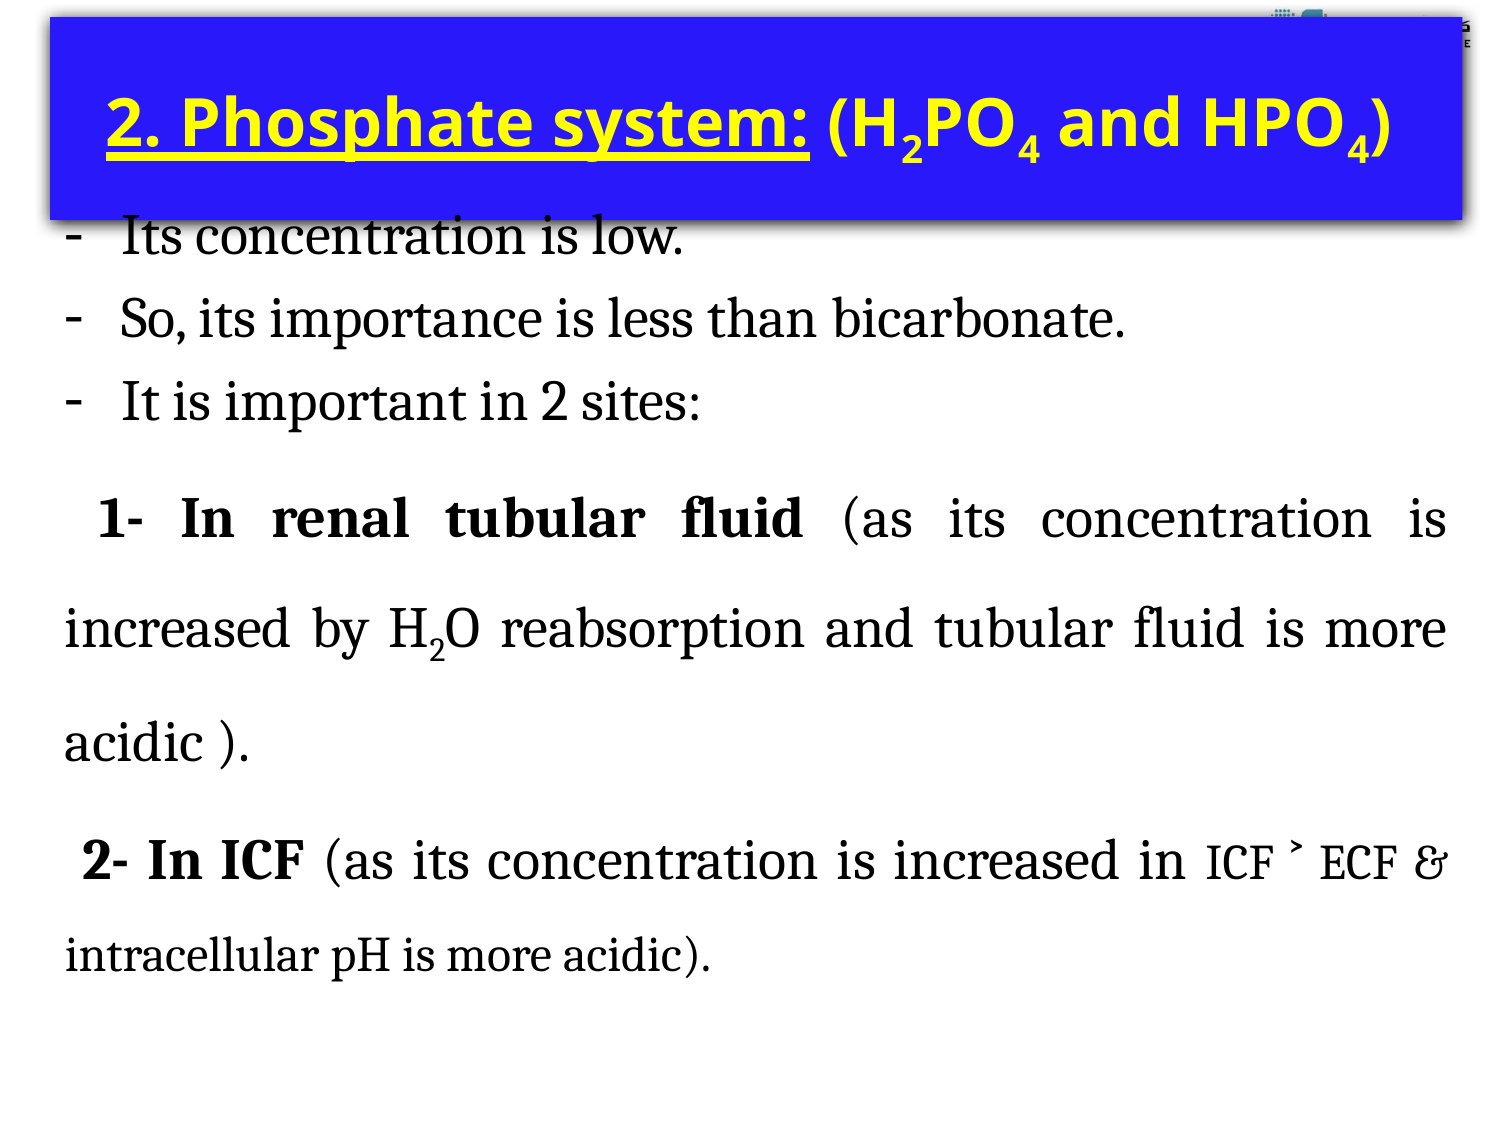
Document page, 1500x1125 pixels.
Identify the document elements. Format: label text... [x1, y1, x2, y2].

picture [1262, 1, 1475, 65]
text_box Its concentration is low. So, its importance is less than bicarbonate. It is important in 2 sites: 1- In renal tubular fluid (as its concentration is increased by H2O reabsorption and tubular fluid is more acidic ). 2- In ICF (as its concentration is increased in ICF ˃ ECF & intracellular pH is more acidic). [49, 189, 1463, 989]
title 2. Phosphate system: (H2PO4 and HPO4) [50, 17, 1463, 189]
